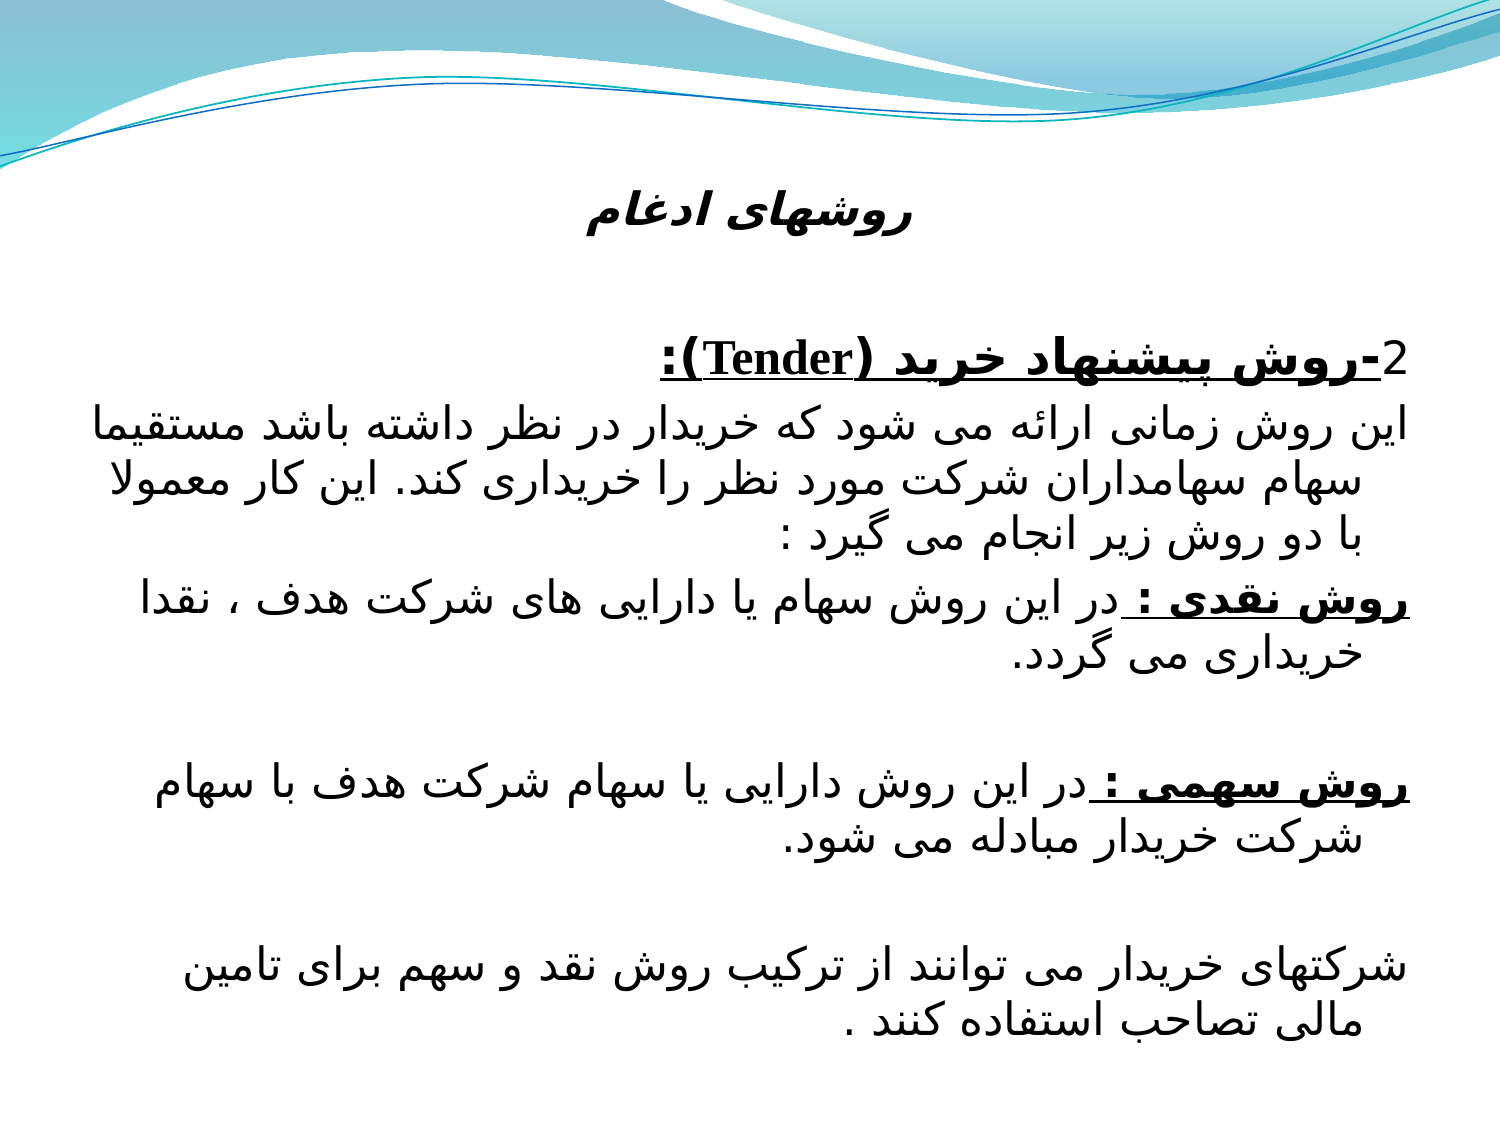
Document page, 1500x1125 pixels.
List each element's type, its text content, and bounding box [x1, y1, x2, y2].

title روشهای ادغام [75, 125, 1425, 235]
list 2-روش پیشنهاد خرید (Tender): این روش زمانی ارائه می شود که خریدار در نظر داشته باشد مستقیما سهام سهامداران شرکت مورد نظر را خریداری کند. این کار معمولا با دو روش زیر انجام می گیرد : روش نقدی : در این روش سهام یا دارایی های شرکت هدف ، نقدا خریداری می گردد. روش سهمی : در این روش دارایی یا سهام شرکت هدف با سهام شرکت خریدار مبادله می شود. شرکتهای خریدار می توانند از ترکیب روش نقد و سهم برای تامین مالی تصاحب استفاده کنند . روشهای تامین مالی به وضعیت شرکت هدف و میزان توانایی مالی شرکت خریدار بستگی دارد. [75, 317, 1425, 1038]
